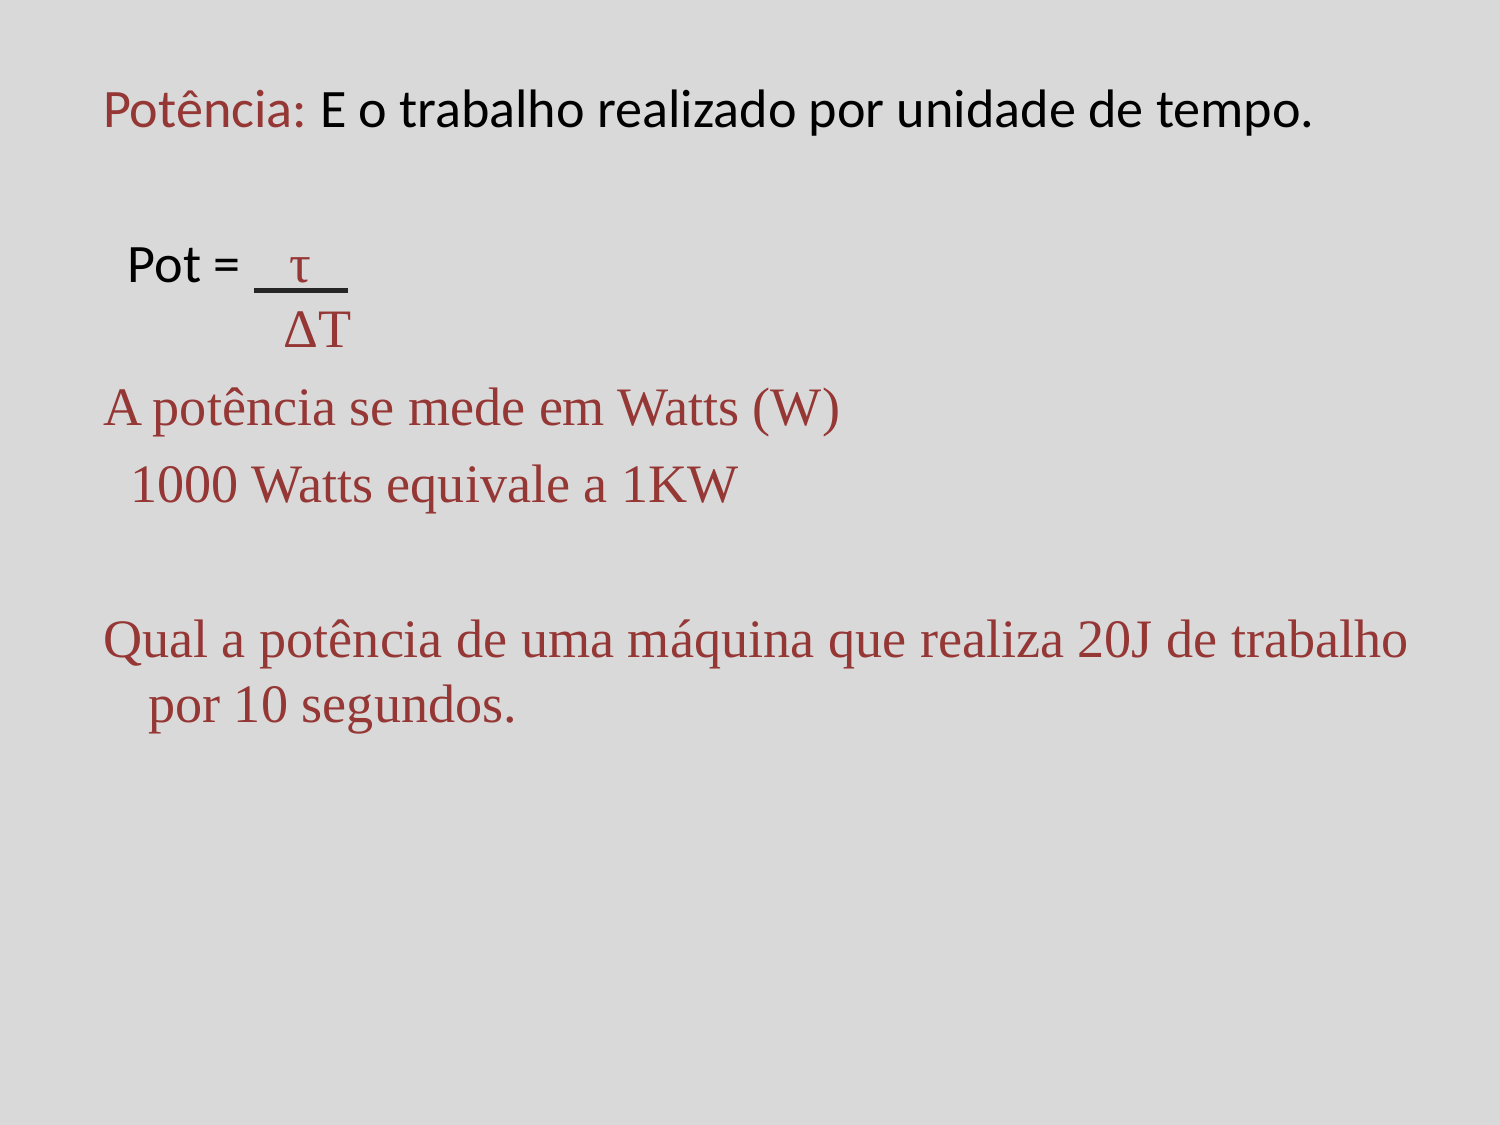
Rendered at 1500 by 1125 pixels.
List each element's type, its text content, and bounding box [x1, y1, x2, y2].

text_box Potência: E o trabalho realizado por unidade de tempo. Pot = τ ΔT A potência se mede em Watts (W) 1000 Watts equivale a 1KW Qual a potência de uma máquina que realiza 20J de trabalho por 10 segundos. . [88, 66, 1451, 1059]
